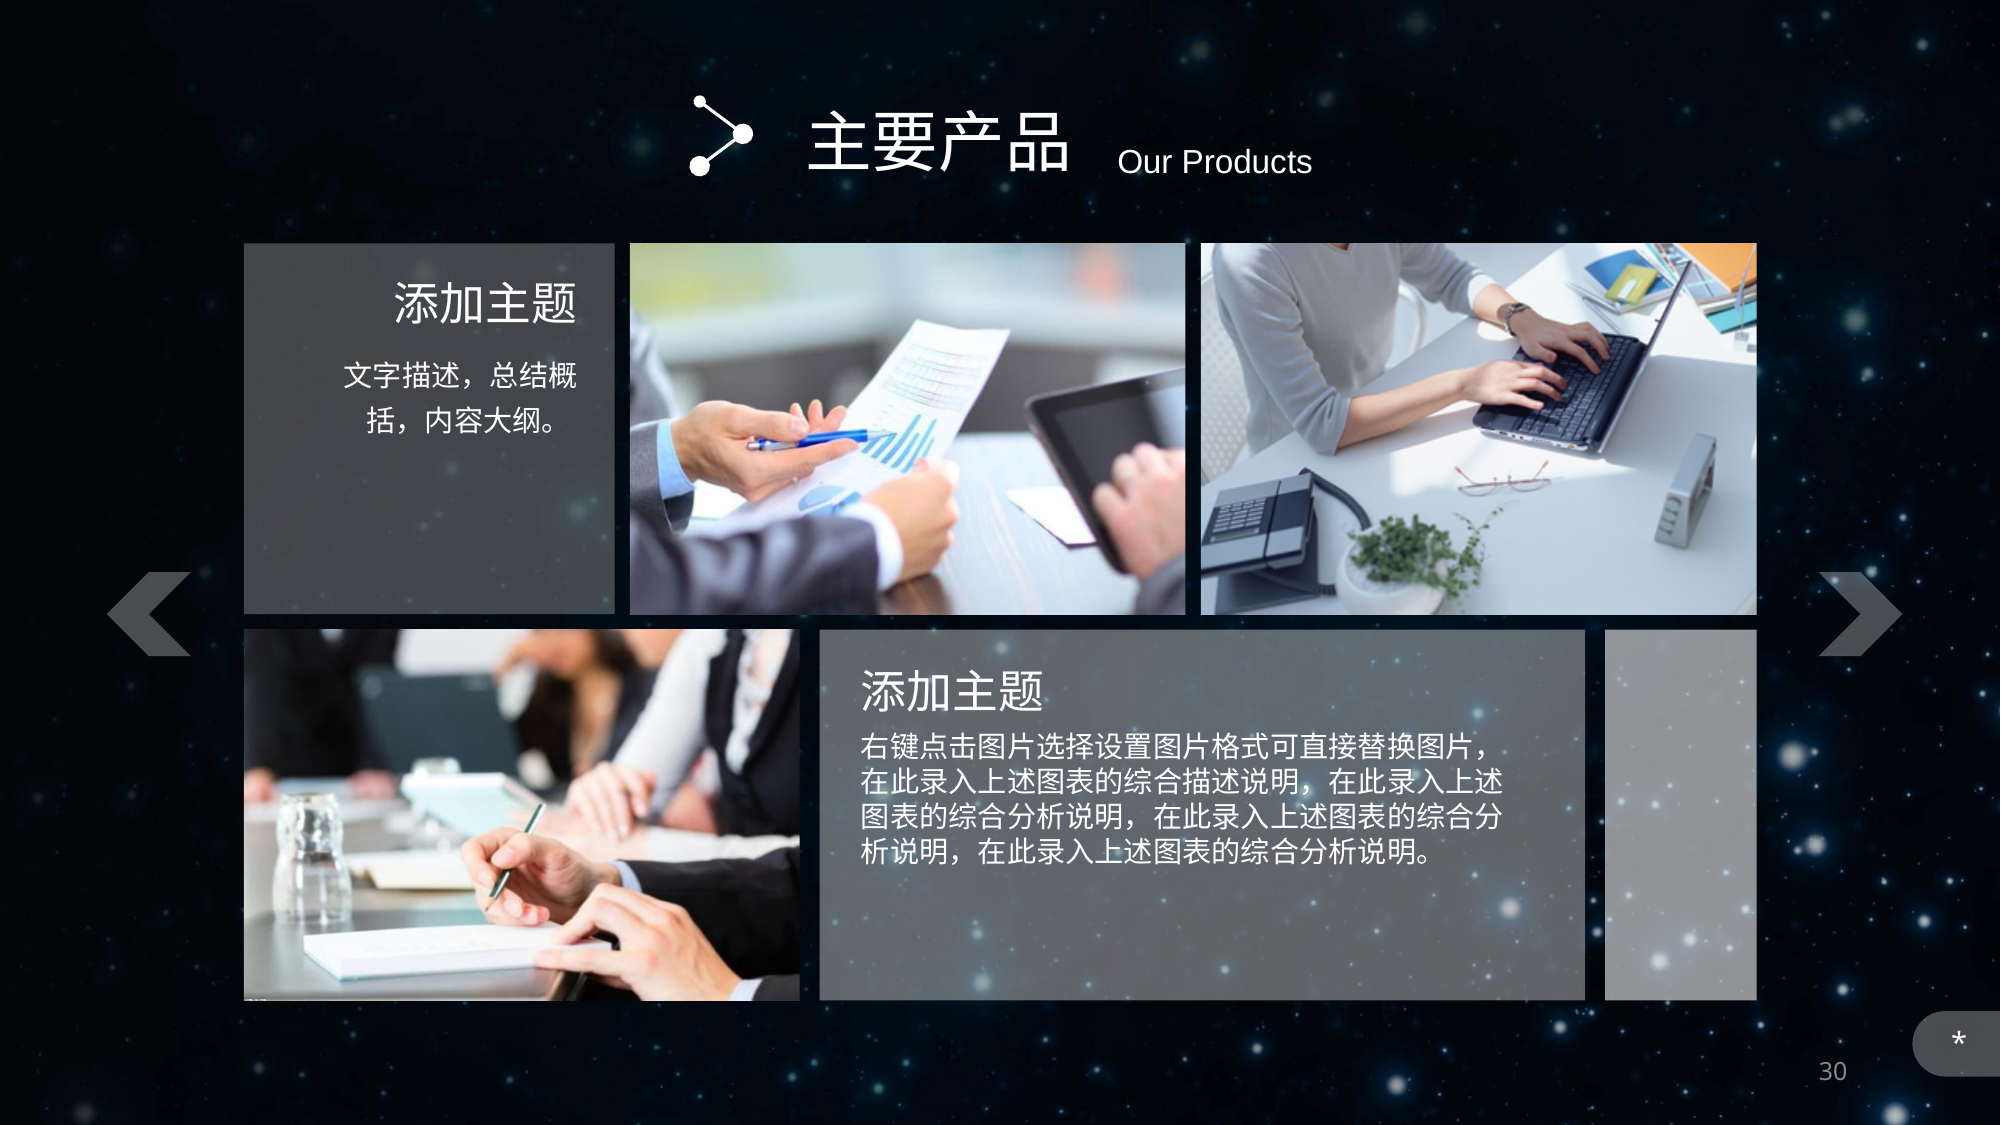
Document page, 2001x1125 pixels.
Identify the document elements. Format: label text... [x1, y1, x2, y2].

text_box Our Products [1102, 132, 1481, 188]
text_box [1818, 572, 1903, 657]
text_box [1605, 629, 1757, 1001]
slide_number 30 [1412, 1042, 1863, 1103]
text_box [1912, 1010, 2000, 1077]
text_box * [1925, 1018, 2000, 1065]
text_box 文字描述，总结概括，内容大纲。 [295, 338, 598, 447]
text_box [1200, 243, 1757, 615]
text_box [819, 629, 1586, 1001]
text_box [243, 629, 800, 1001]
text_box [629, 243, 1186, 615]
text_box [106, 572, 191, 657]
text_box 添加主题 [840, 652, 1350, 718]
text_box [699, 101, 743, 167]
picture [0, 0, 2000, 1125]
text_box [243, 243, 615, 615]
text_box 主要产品 [790, 92, 1088, 188]
text_box 添加主题 [243, 264, 597, 340]
text_box 右键点击图片选择设置图片格式可直接替换图片，在此录入上述图表的综合描述说明，在此录入上述图表的综合分析说明，在此录入上述图表的综合分析说明，在此录入上述图表的综合分析说明。 [840, 718, 1544, 879]
